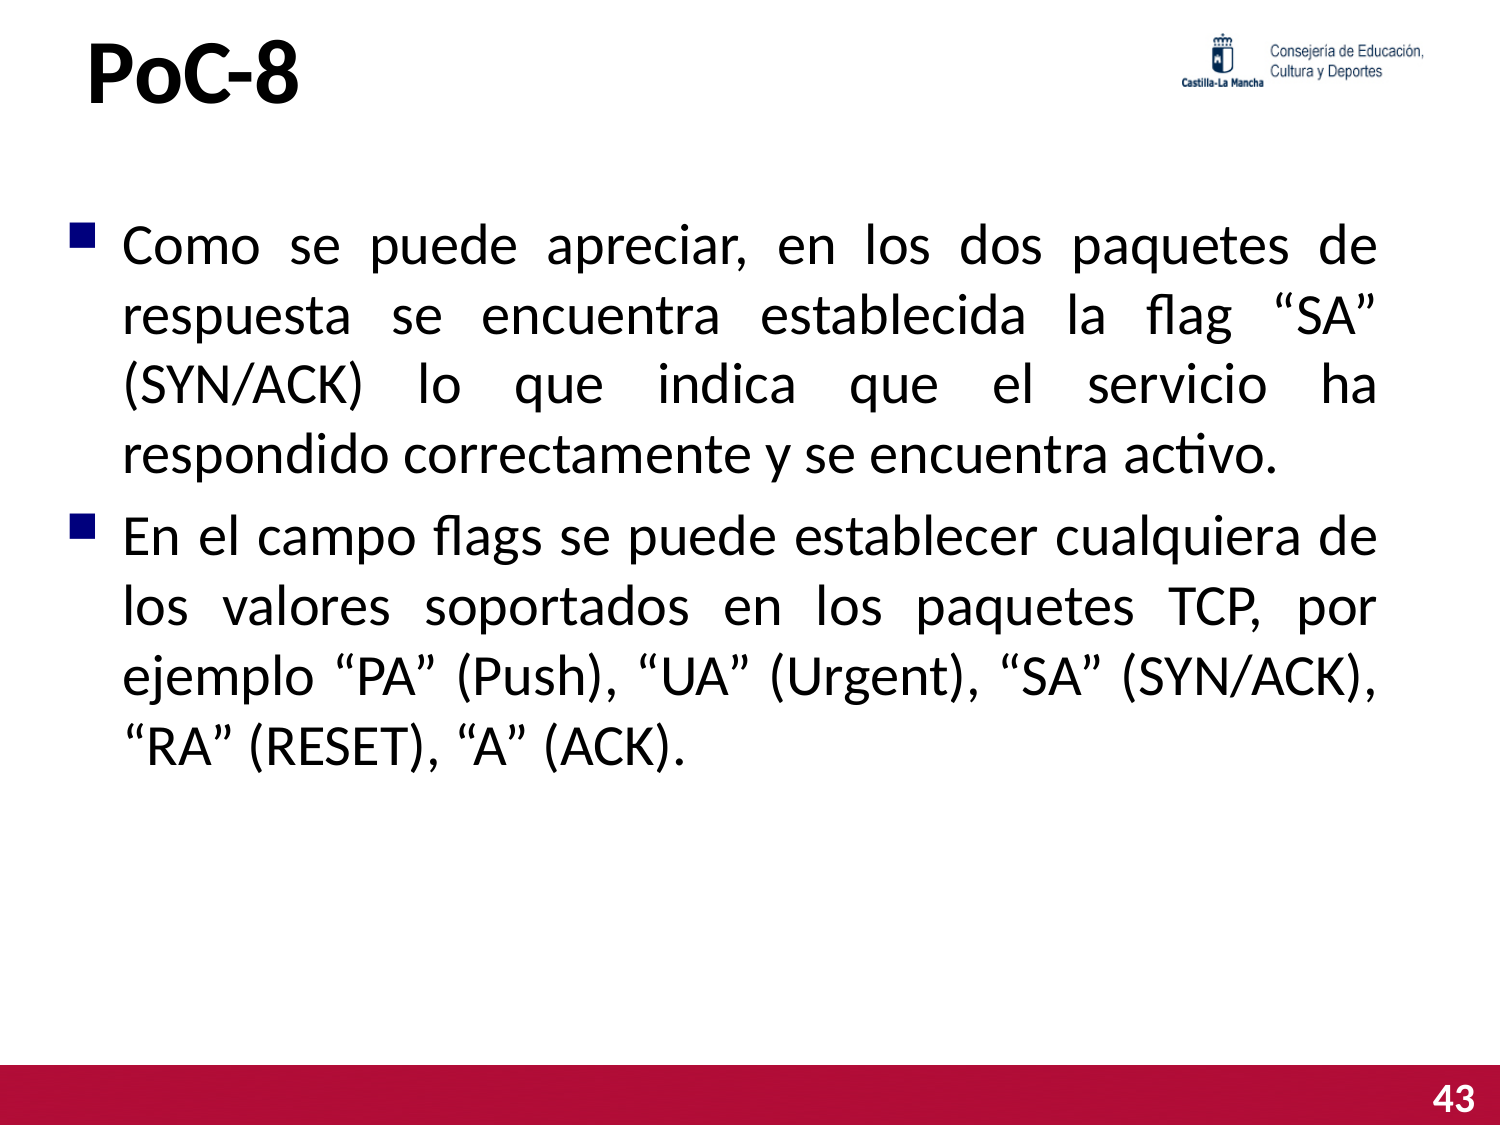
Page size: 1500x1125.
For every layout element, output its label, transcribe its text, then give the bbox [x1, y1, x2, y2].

title PoC-8 [75, 6, 1425, 197]
list Como se puede apreciar, en los dos paquetes de respuesta se encuentra establecida la flag “SA” (SYN/ACK) lo que indica que el servicio ha respondido correctamente y se encuentra activo. En el campo flags se puede establecer cualquiera de los valores soportados en los paquetes TCP, por ejemplo “PA” (Push), “UA” (Urgent), “SA” (SYN/ACK), “RA” (RESET), “A” (ACK). [51, 198, 1395, 1018]
picture [0, 1065, 1500, 1125]
